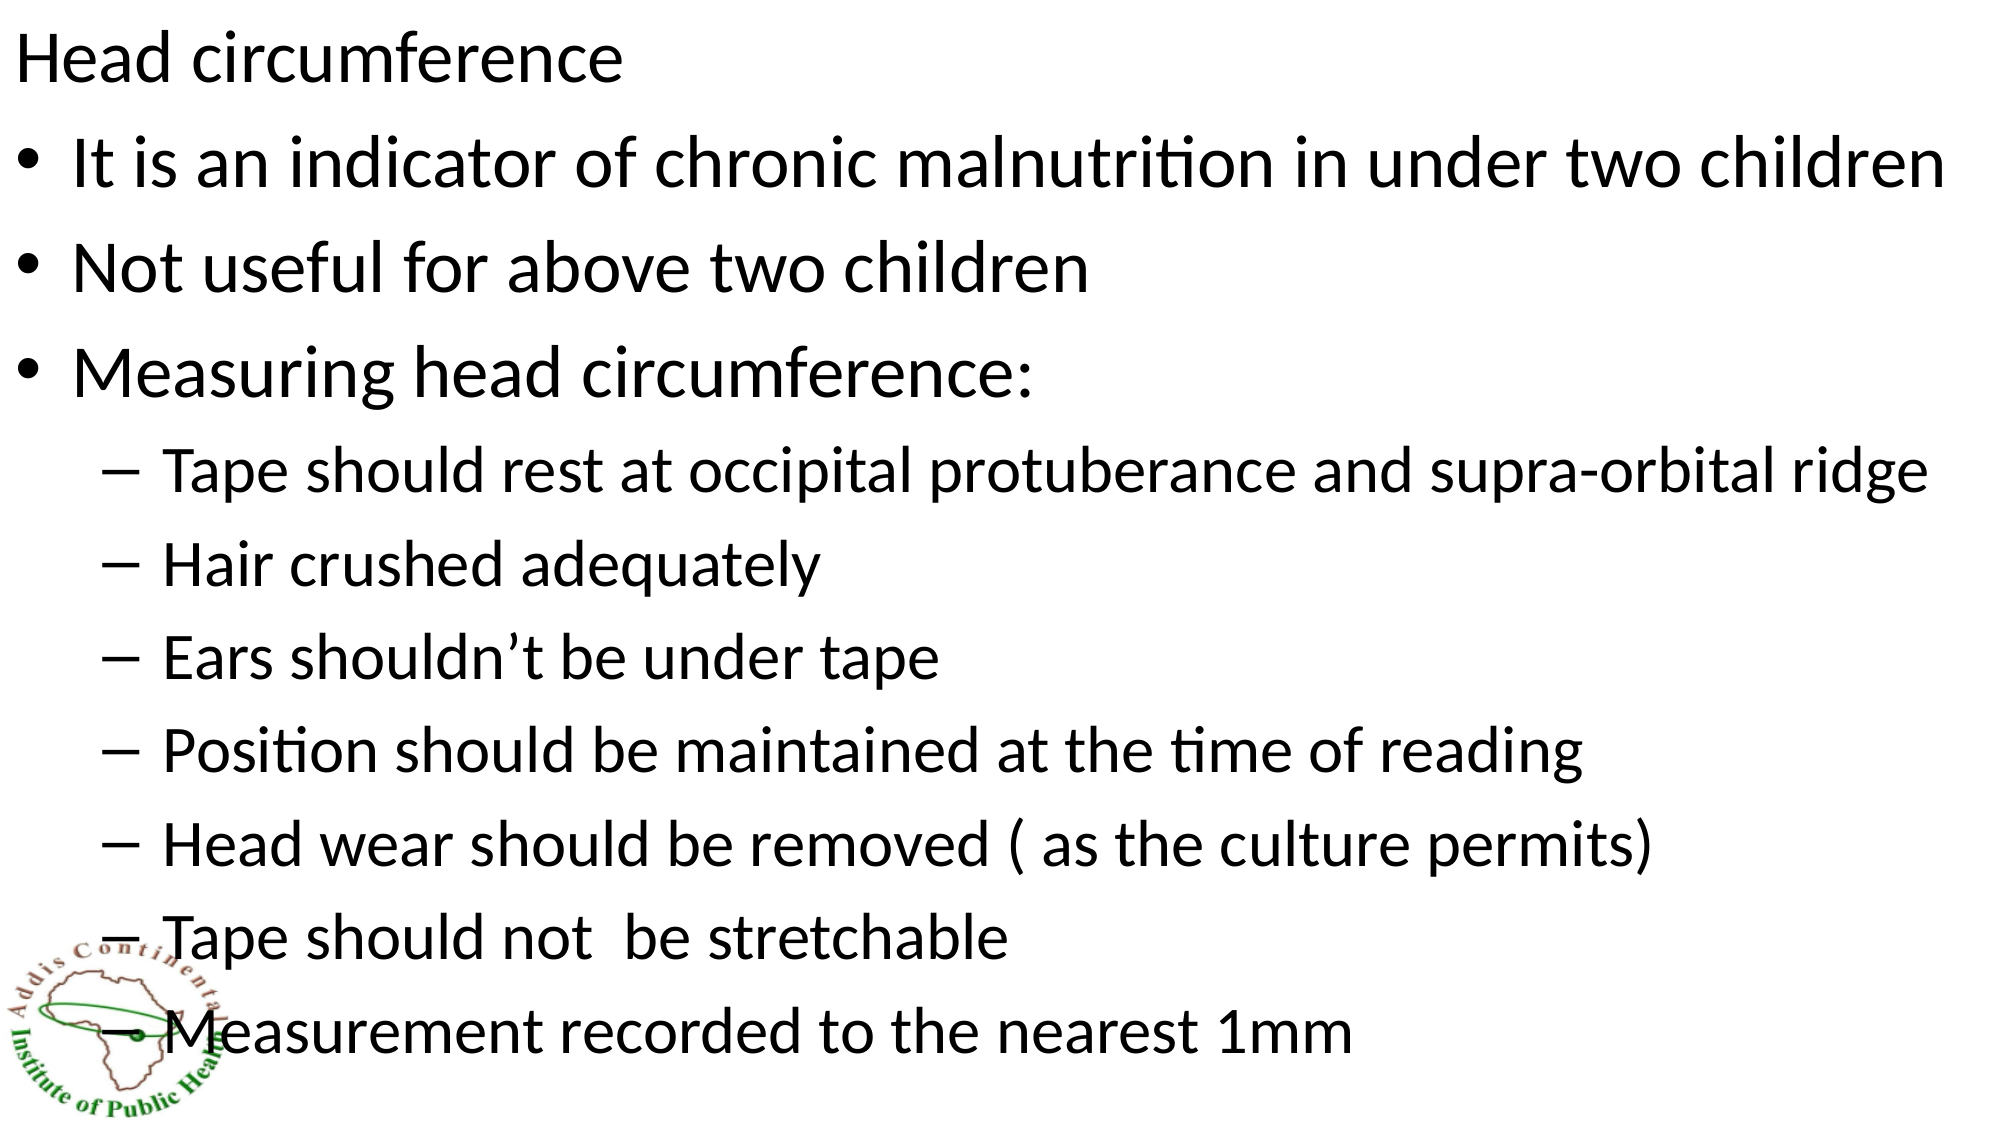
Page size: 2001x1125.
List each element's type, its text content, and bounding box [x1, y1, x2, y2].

list Head circumference It is an indicator of chronic malnutrition in under two children Not useful for above two children Measuring head circumference: Tape should rest at occipital protuberance and supra-orbital ridge Hair crushed adequately Ears shouldn’t be under tape Position should be maintained at the time of reading Head wear should be removed ( as the culture permits) Tape should not be stretchable Measurement recorded to the nearest 1mm [0, 0, 2000, 1125]
